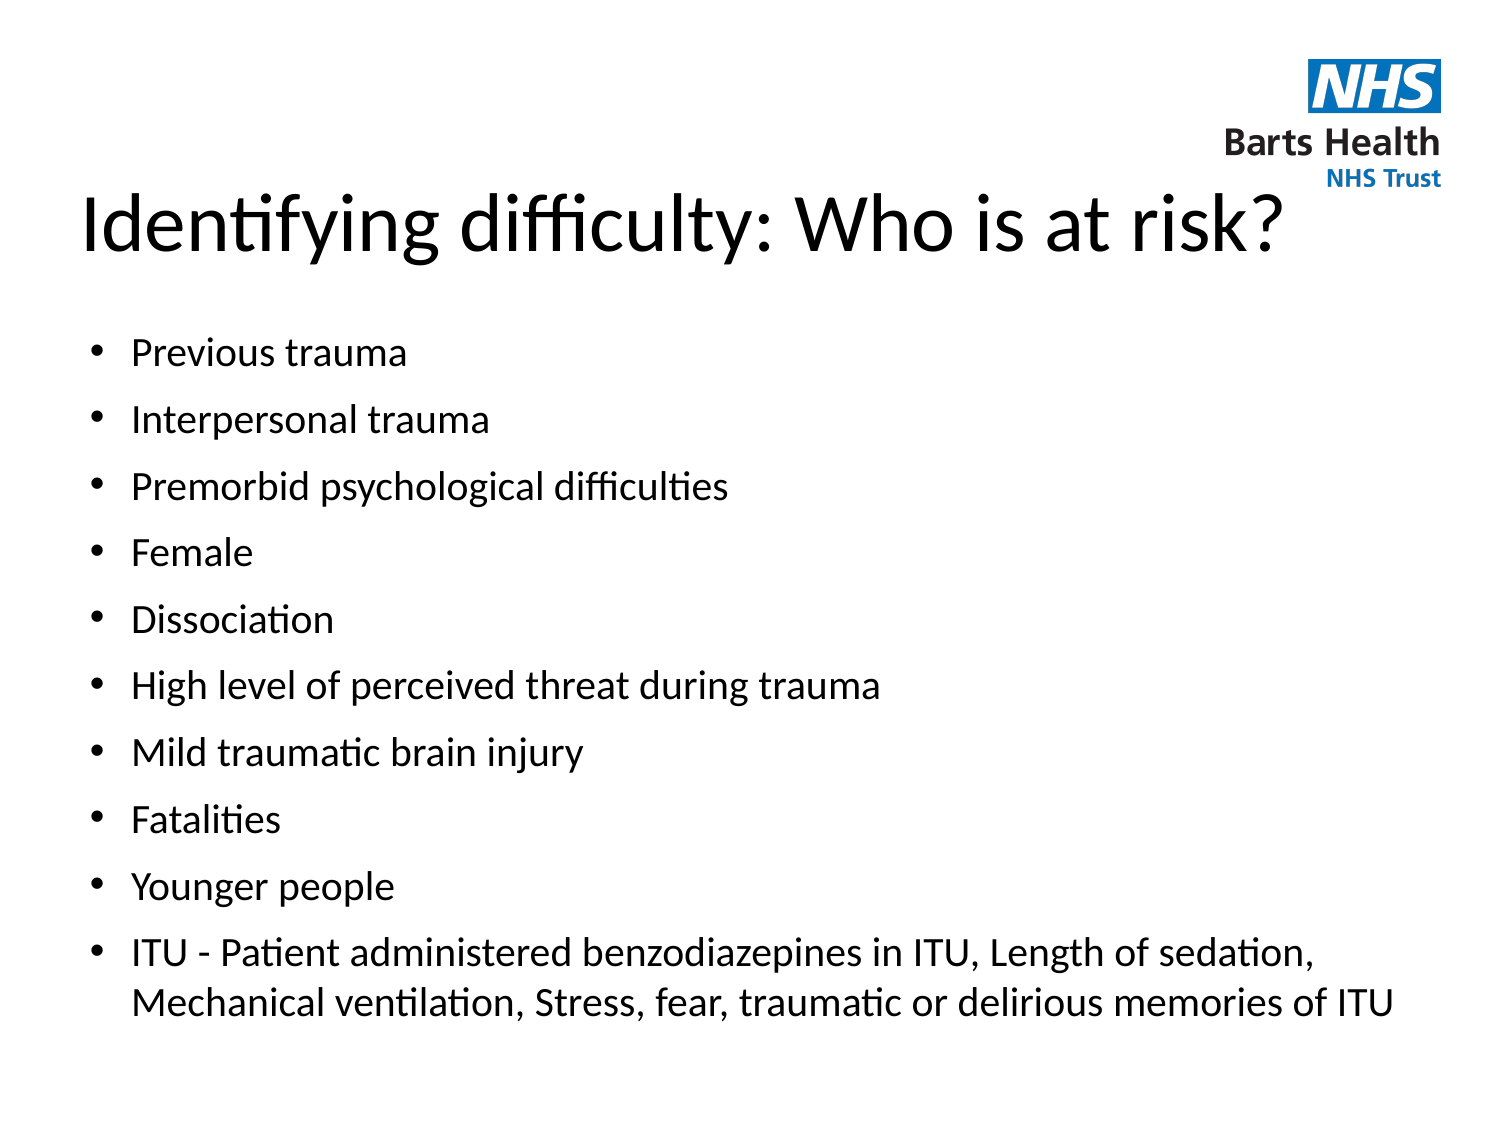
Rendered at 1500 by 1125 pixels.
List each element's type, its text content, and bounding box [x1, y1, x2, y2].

title Identifying difficulty: Who is at risk? [65, 160, 1416, 303]
list Previous trauma Interpersonal trauma Premorbid psychological difficulties Female Dissociation High level of perceived threat during trauma Mild traumatic brain injury Fatalities Younger people ITU - Patient administered benzodiazepines in ITU, Length of sedation, Mechanical ventilation, Stress, fear, traumatic or delirious memories of ITU [75, 317, 1425, 1038]
picture [1226, 59, 1441, 187]
